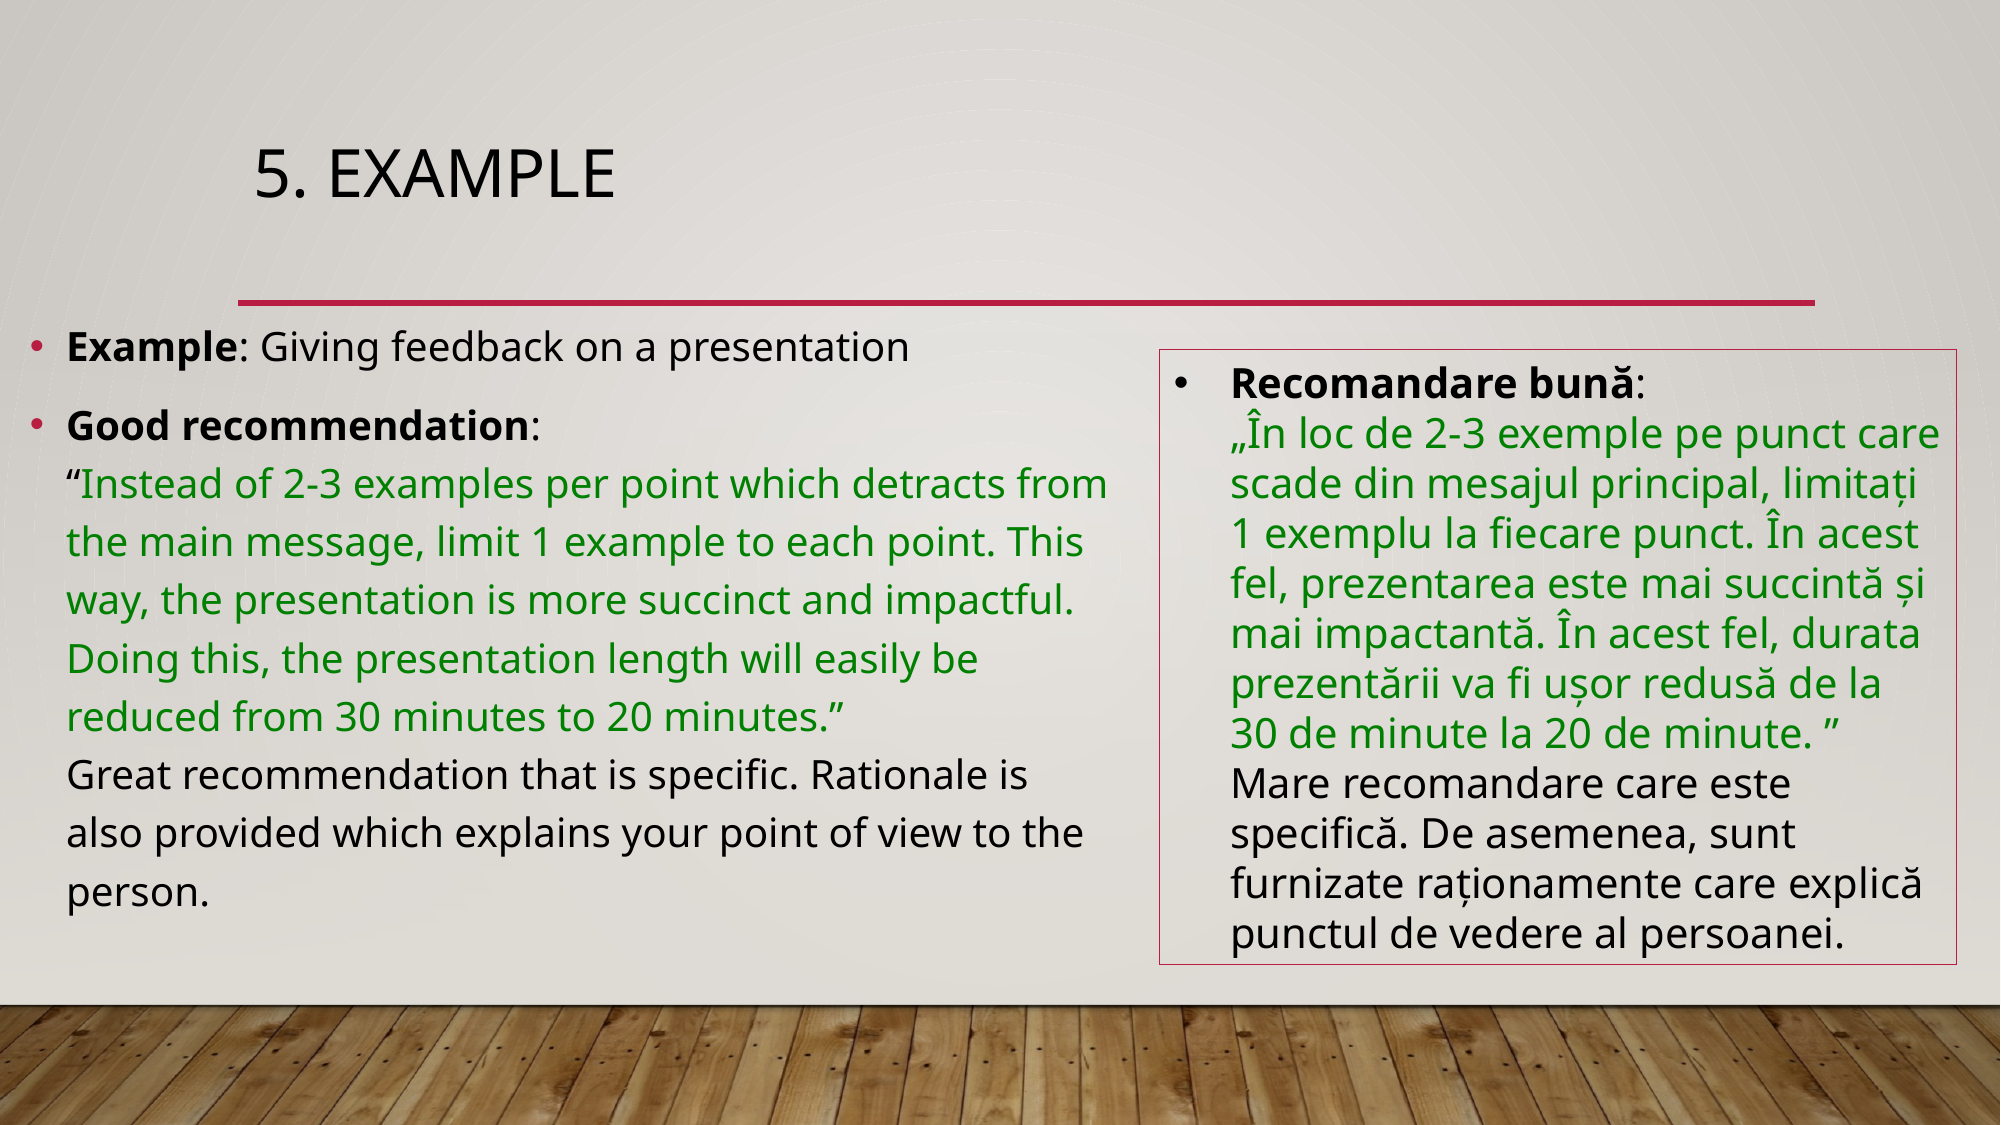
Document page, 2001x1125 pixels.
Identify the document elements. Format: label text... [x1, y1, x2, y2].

picture [0, 1005, 2000, 1125]
list Example: Giving feedback on a presentation Good recommendation: “Instead of 2-3 examples per point which detracts from the main message, limit 1 example to each point. This way, the presentation is more succinct and impactful. Doing this, the presentation length will easily be reduced from 30 minutes to 20 minutes.” Great recommendation that is specific. Rationale is also provided which explains your point of view to the person. [14, 304, 1129, 971]
text_box Recomandare bună: „În loc de 2-3 exemple pe punct care scade din mesajul principal, limitați 1 exemplu la fiecare punct. În acest fel, prezentarea este mai succintă și mai impactantă. În acest fel, durata prezentării va fi ușor redusă de la 30 de minute la 20 de minute. ” Mare recomandare care este specifică. De asemenea, sunt furnizate raționamente care explică punctul de vedere al persoanei. [1159, 349, 1957, 965]
title 5. Example [238, 131, 1814, 305]
